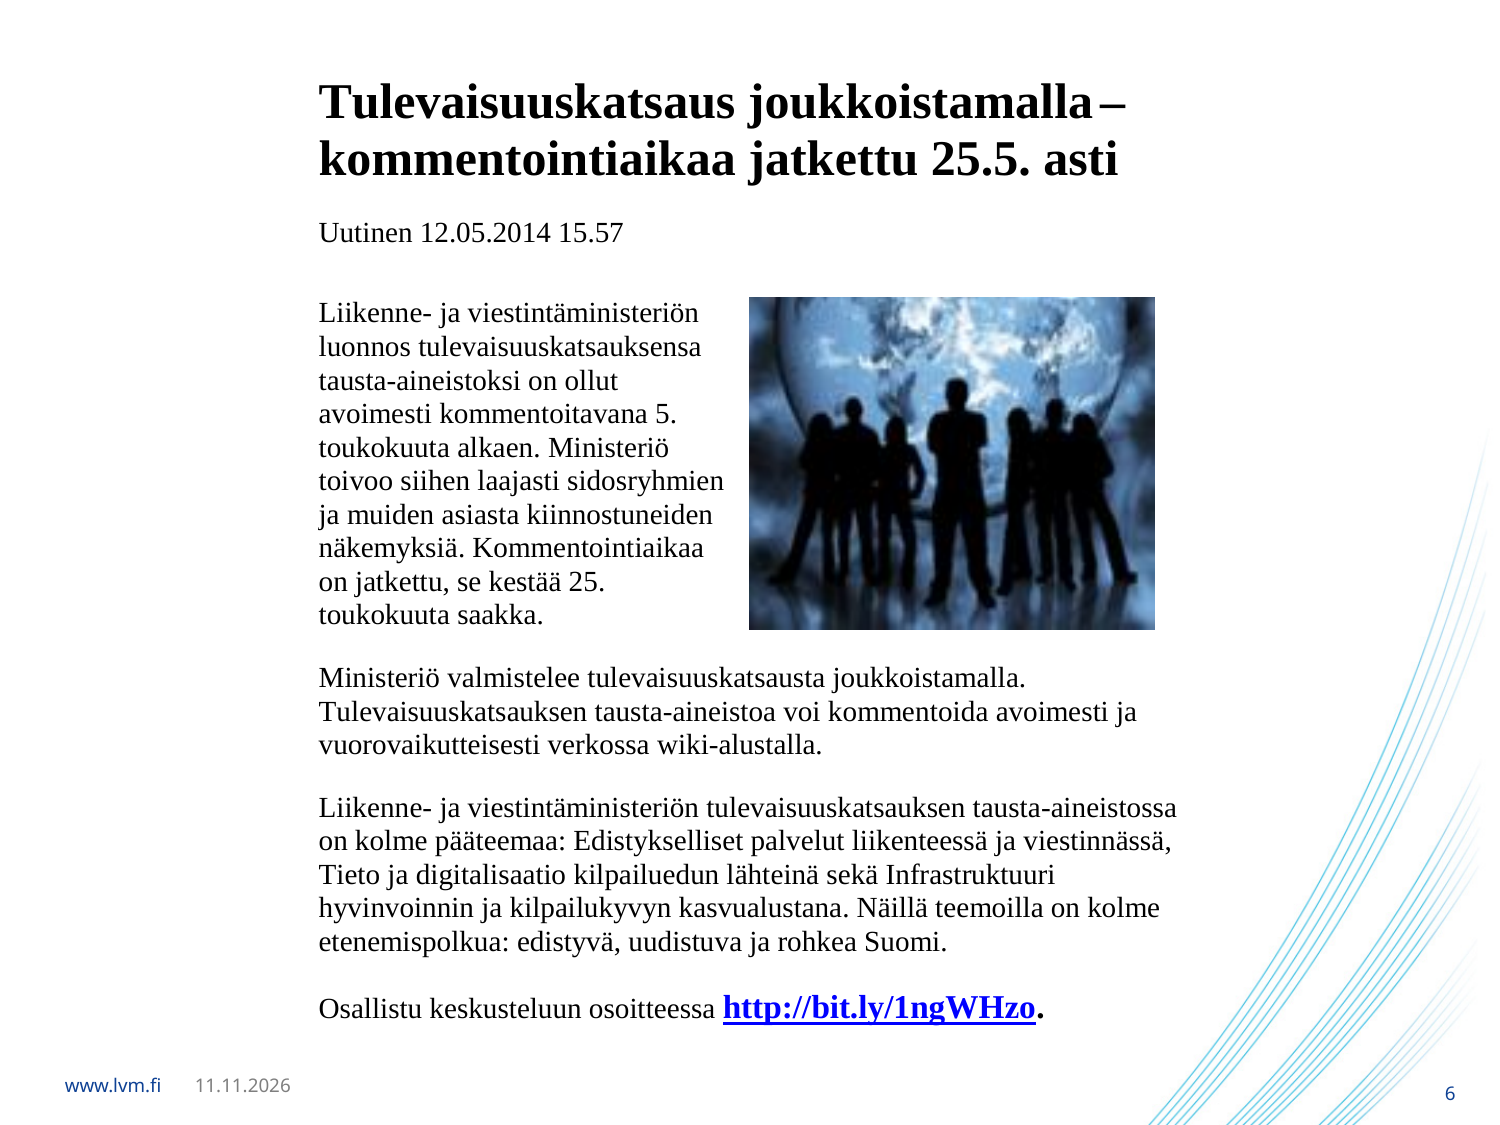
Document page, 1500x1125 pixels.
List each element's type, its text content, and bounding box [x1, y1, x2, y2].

picture [318, 71, 1494, 1125]
slide_number 6 [1316, 1073, 1471, 1119]
